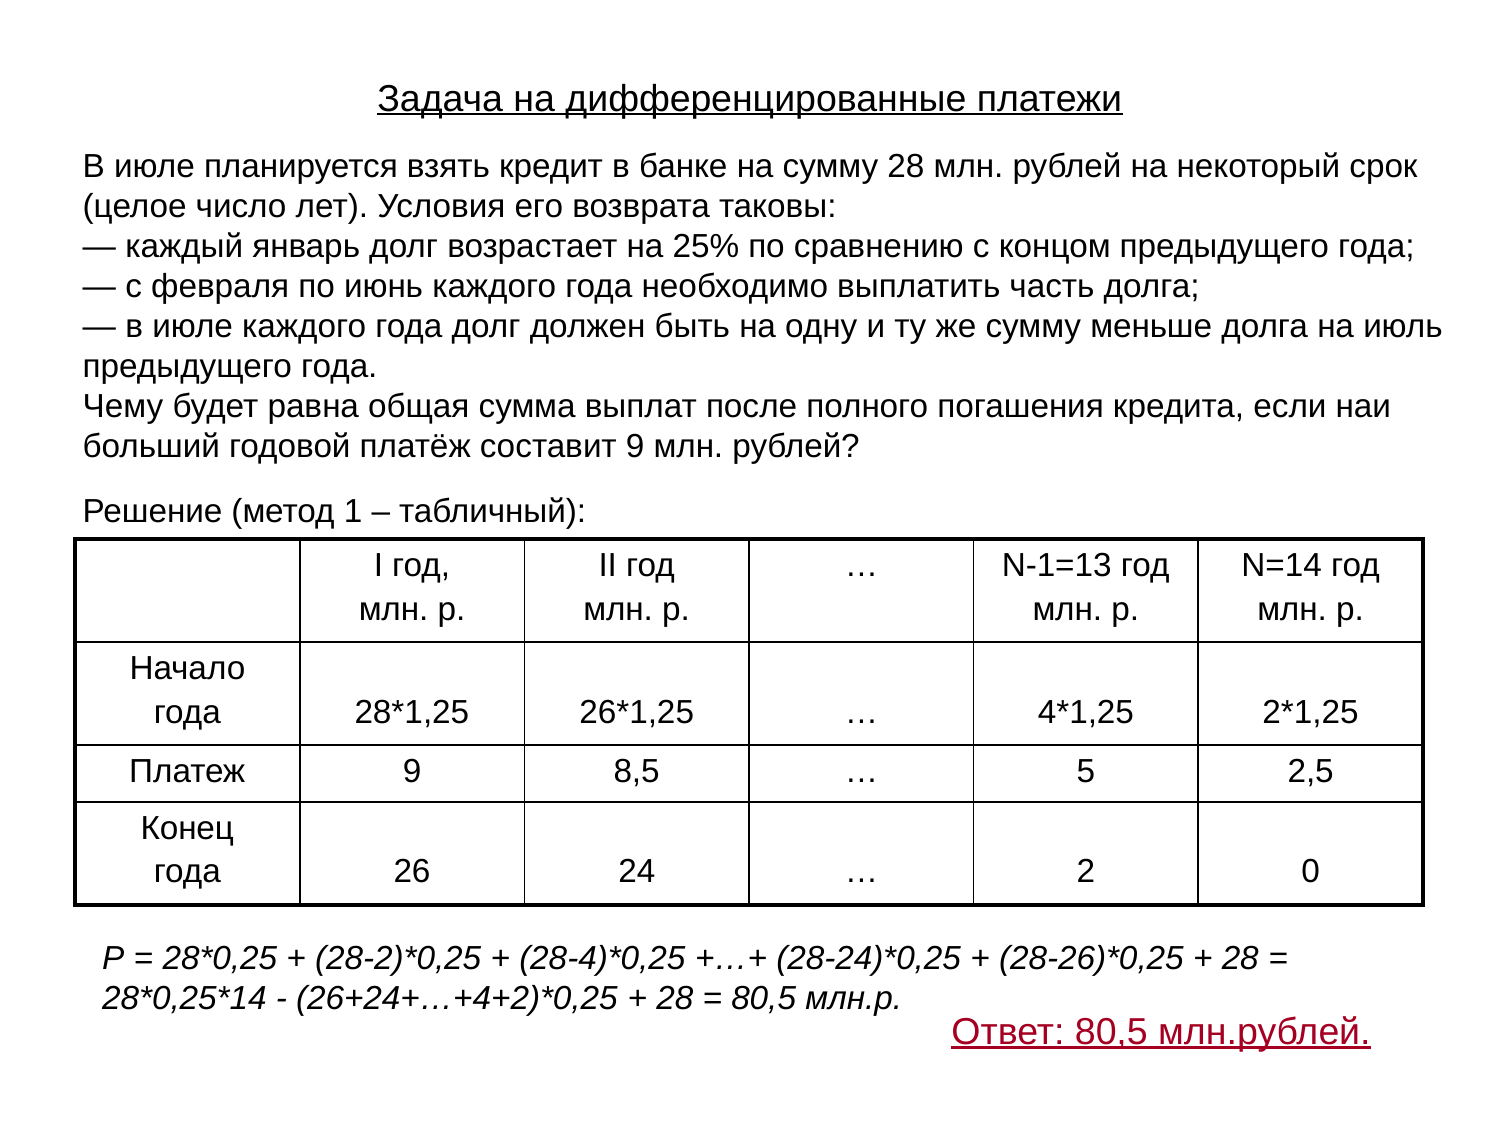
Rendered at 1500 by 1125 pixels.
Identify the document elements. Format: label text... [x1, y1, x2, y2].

table_cell 5 [974, 746, 1197, 801]
table_cell 9 [301, 746, 524, 801]
table_header … [750, 541, 973, 641]
text_box Ответ: 80,5 млн.рублей. [936, 999, 1387, 1060]
table_cell 26 [301, 803, 524, 903]
table_header N=14 год млн. р. [1199, 541, 1421, 641]
table_cell 8,5 [525, 746, 748, 801]
table_cell … [750, 746, 973, 801]
table_header II год млн. р. [525, 541, 748, 641]
table_cell 4*1,25 [974, 643, 1197, 744]
table_cell Конец года [77, 803, 299, 903]
table_cell 2*1,25 [1199, 643, 1421, 744]
table_header N-1=13 год млн. р. [974, 541, 1197, 641]
table_cell 0 [1199, 803, 1421, 903]
table_cell Платеж [77, 746, 299, 801]
table_cell … [750, 803, 973, 903]
table_cell 26*1,25 [525, 643, 748, 744]
text_box В июле планируется взять кредит в банке на сумму 28 млн. рублей на некоторый срок (целое число лет). Условия его возврата таковы: — каждый январь долг возрастает на 25% по сравнению с концом предыдущего года; — с февраля по июнь каждого года необходимо выплатить часть долга; — в июле каждого года долг должен быть на одну и ту же сумму меньше долга на июль предыдущего года. Чему будет равна общая сумма выплат после полного погашения кредита, если наи­ больший годовой платёж составит 9 млн. рублей? Решение (метод 1 – табличный): [68, 137, 1460, 537]
table_cell Начало года [77, 643, 299, 744]
table_header [77, 541, 299, 641]
text_box Задача на дифференцированные платежи [0, 66, 1500, 127]
text_box P = 28*0,25 + (28-2)*0,25 + (28-4)*0,25 +…+ (28-24)*0,25 + (28-26)*0,25 + 28 = 28*0,25*14 - (26+24+…+4+2)*0,25 + 28 = 80,5 млн.р. [87, 928, 1303, 1024]
table_cell 2 [974, 803, 1197, 903]
table_cell 28*1,25 [301, 643, 524, 744]
table_cell 24 [525, 803, 748, 903]
table_cell 2,5 [1199, 746, 1421, 801]
table_header I год, млн. р. [301, 541, 524, 641]
table_cell … [750, 643, 973, 744]
